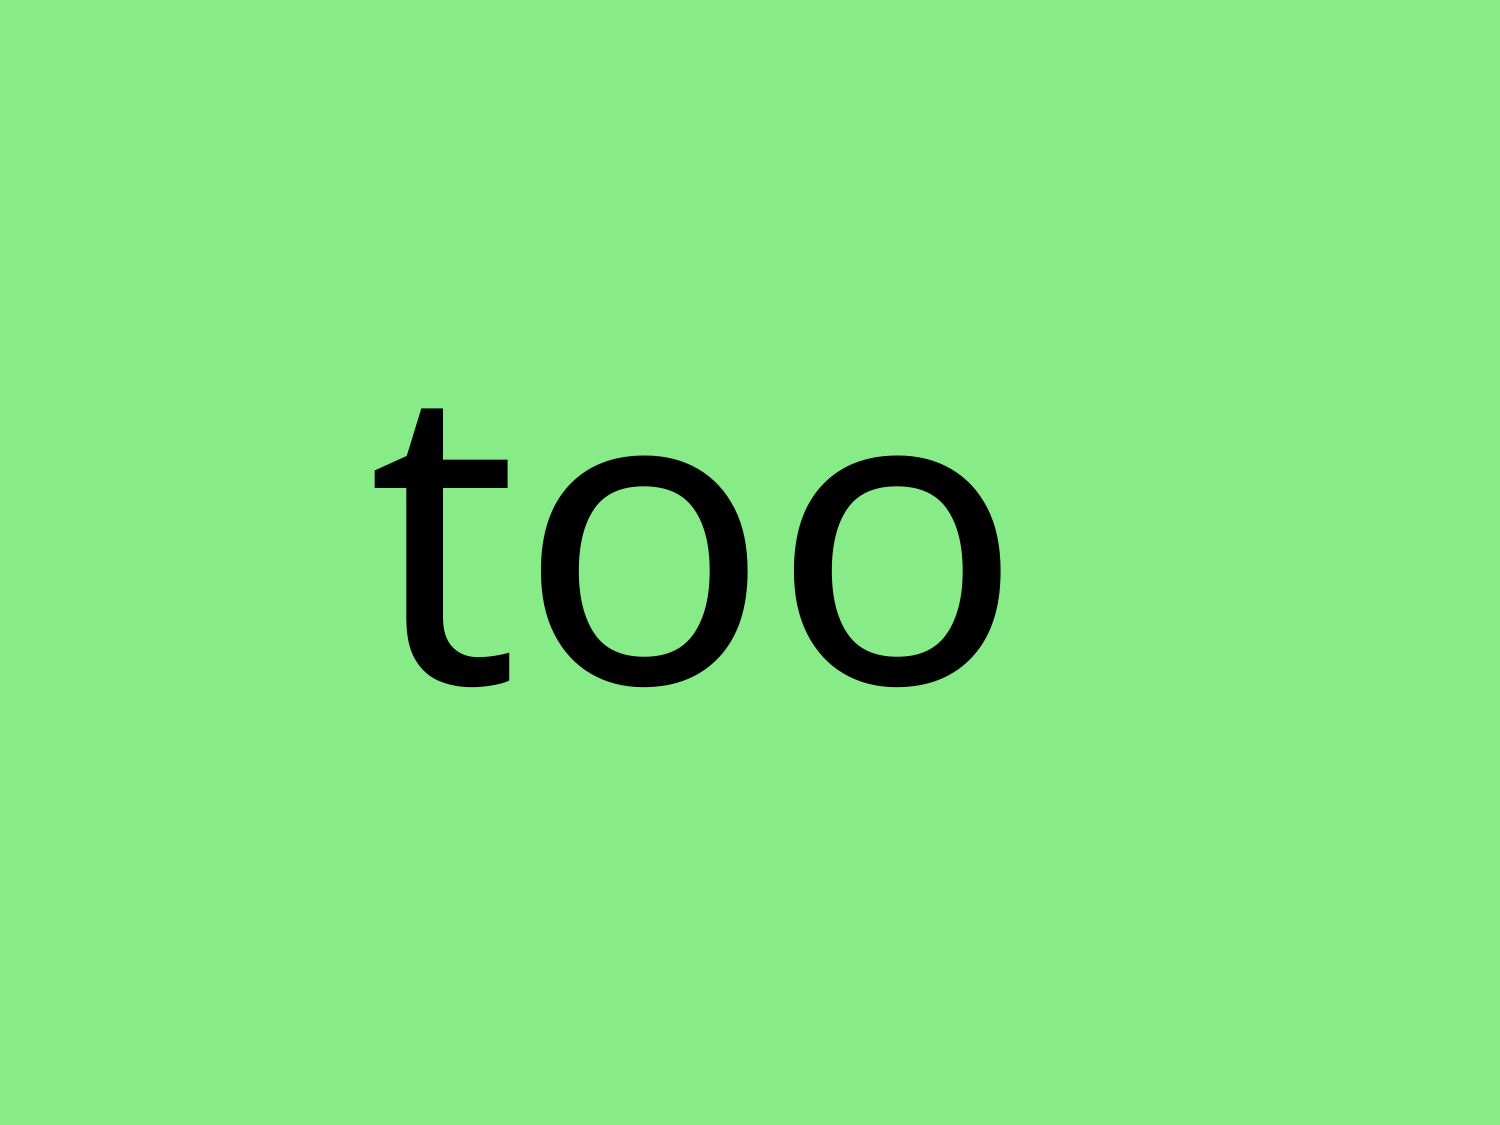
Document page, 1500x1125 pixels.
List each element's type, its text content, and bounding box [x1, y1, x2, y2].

text_box too [41, 259, 1459, 775]
